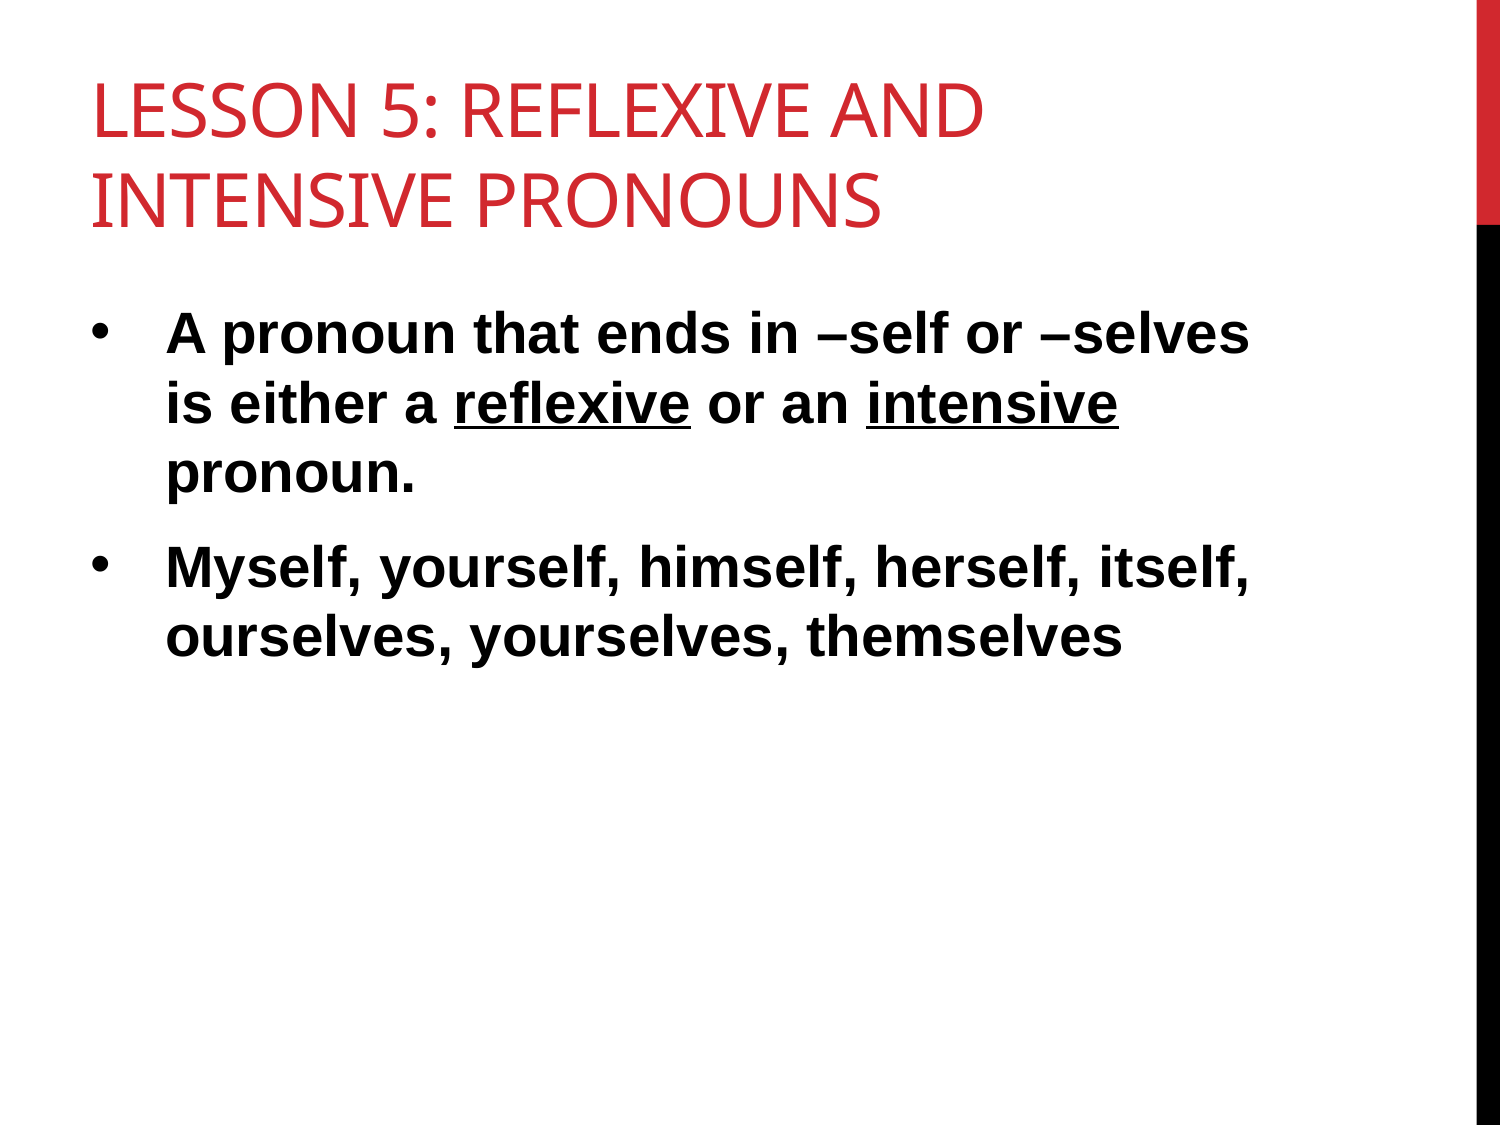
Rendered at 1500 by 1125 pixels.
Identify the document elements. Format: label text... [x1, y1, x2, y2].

list A pronoun that ends in –self or –selves is either a reflexive or an intensive pronoun. Myself, yourself, himself, herself, itself, ourselves, yourselves, themselves [75, 287, 1325, 1005]
title Lesson 5: Reflexive and Intensive Pronouns [75, 25, 1025, 250]
